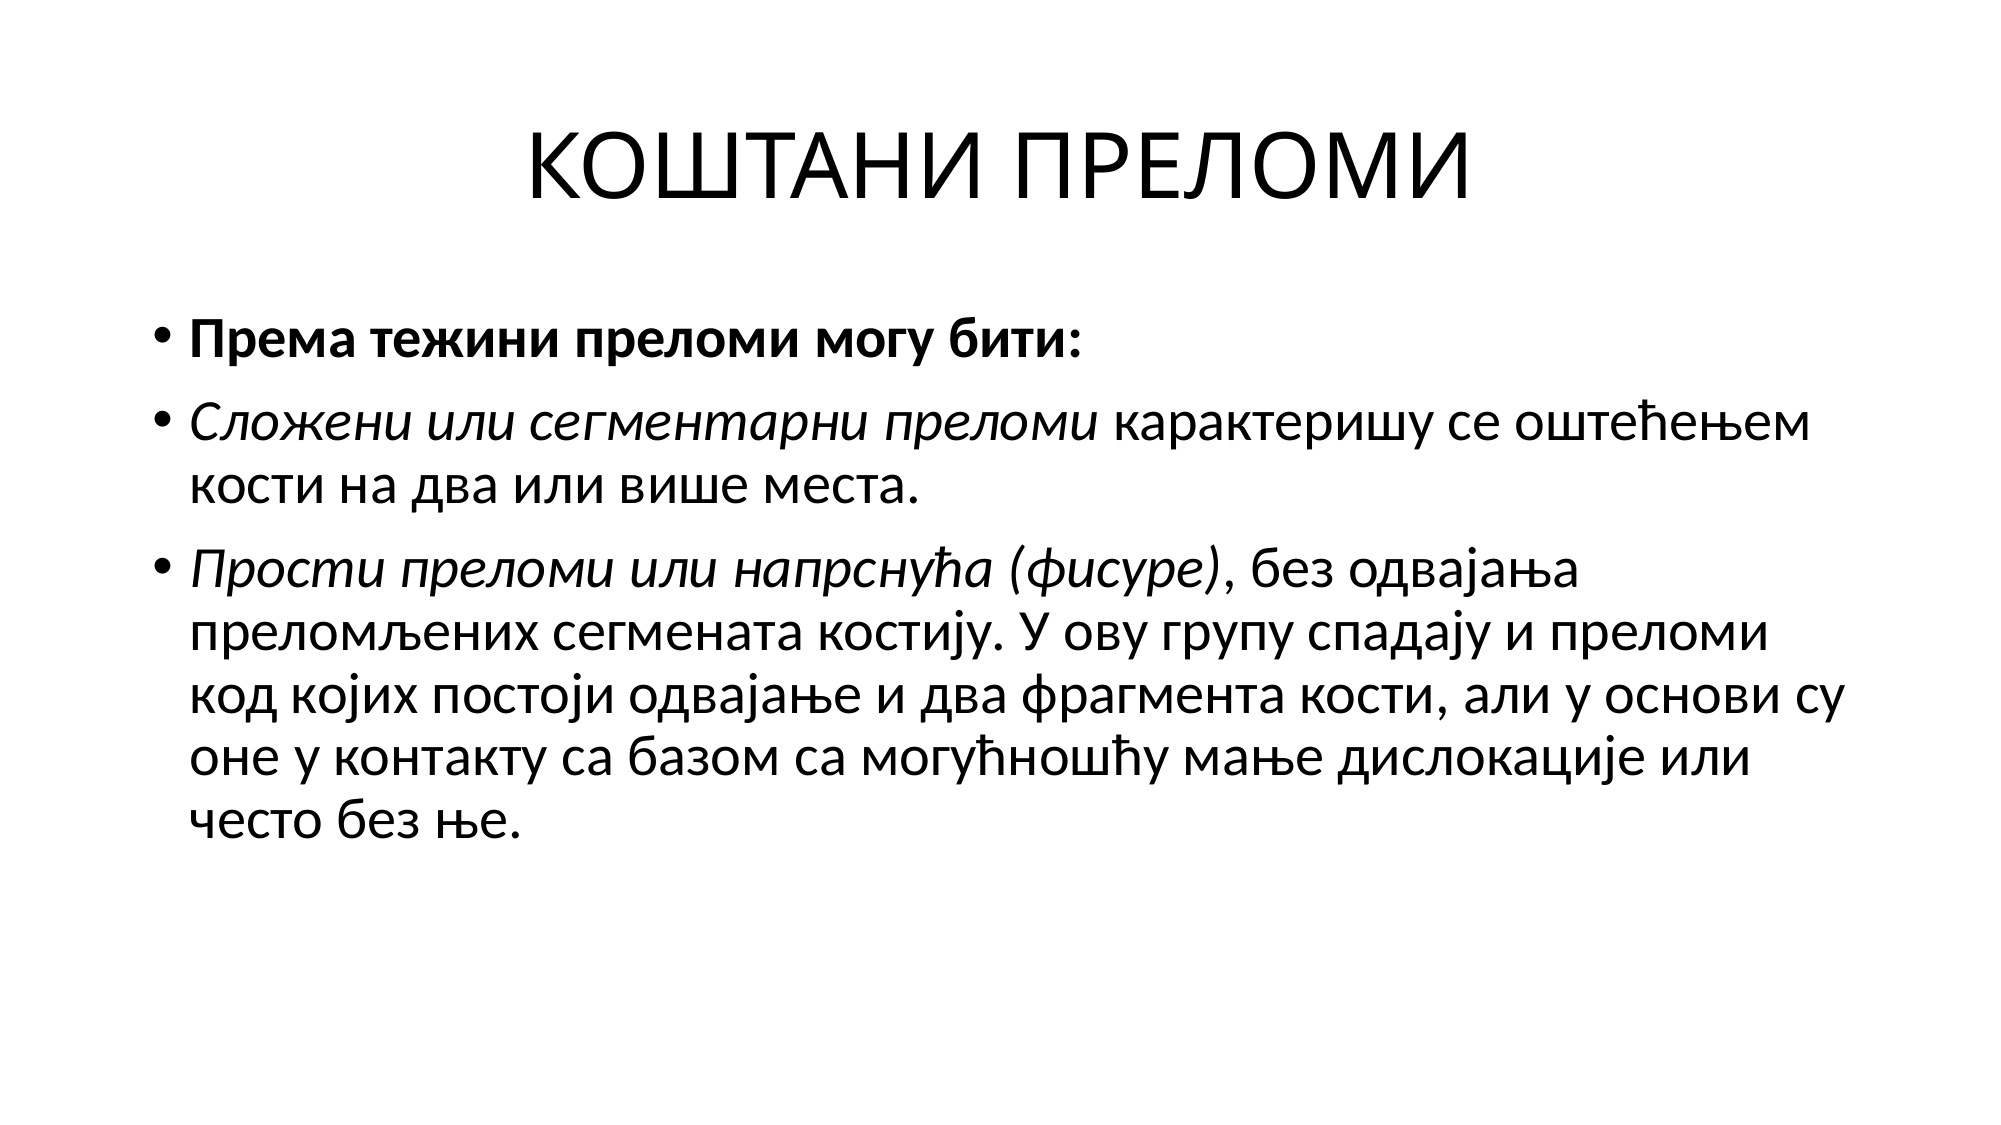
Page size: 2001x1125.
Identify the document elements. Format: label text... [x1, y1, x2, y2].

list Према тежини преломи могу бити: Сложени или сегментарни преломи карактеришу се оштећењем кости на два или више места. Прости преломи или напрснућа (фисуре), без одвајања преломљених сегмената костију. У ову групу спадају и преломи код којих постоји одвајање и два фрагмента кости, али у основи су оне у контакту са базом са могућношћу мање дислокације или често без ње. [137, 299, 1863, 1014]
title КОШТАНИ ПРЕЛОМИ [137, 59, 1863, 278]
